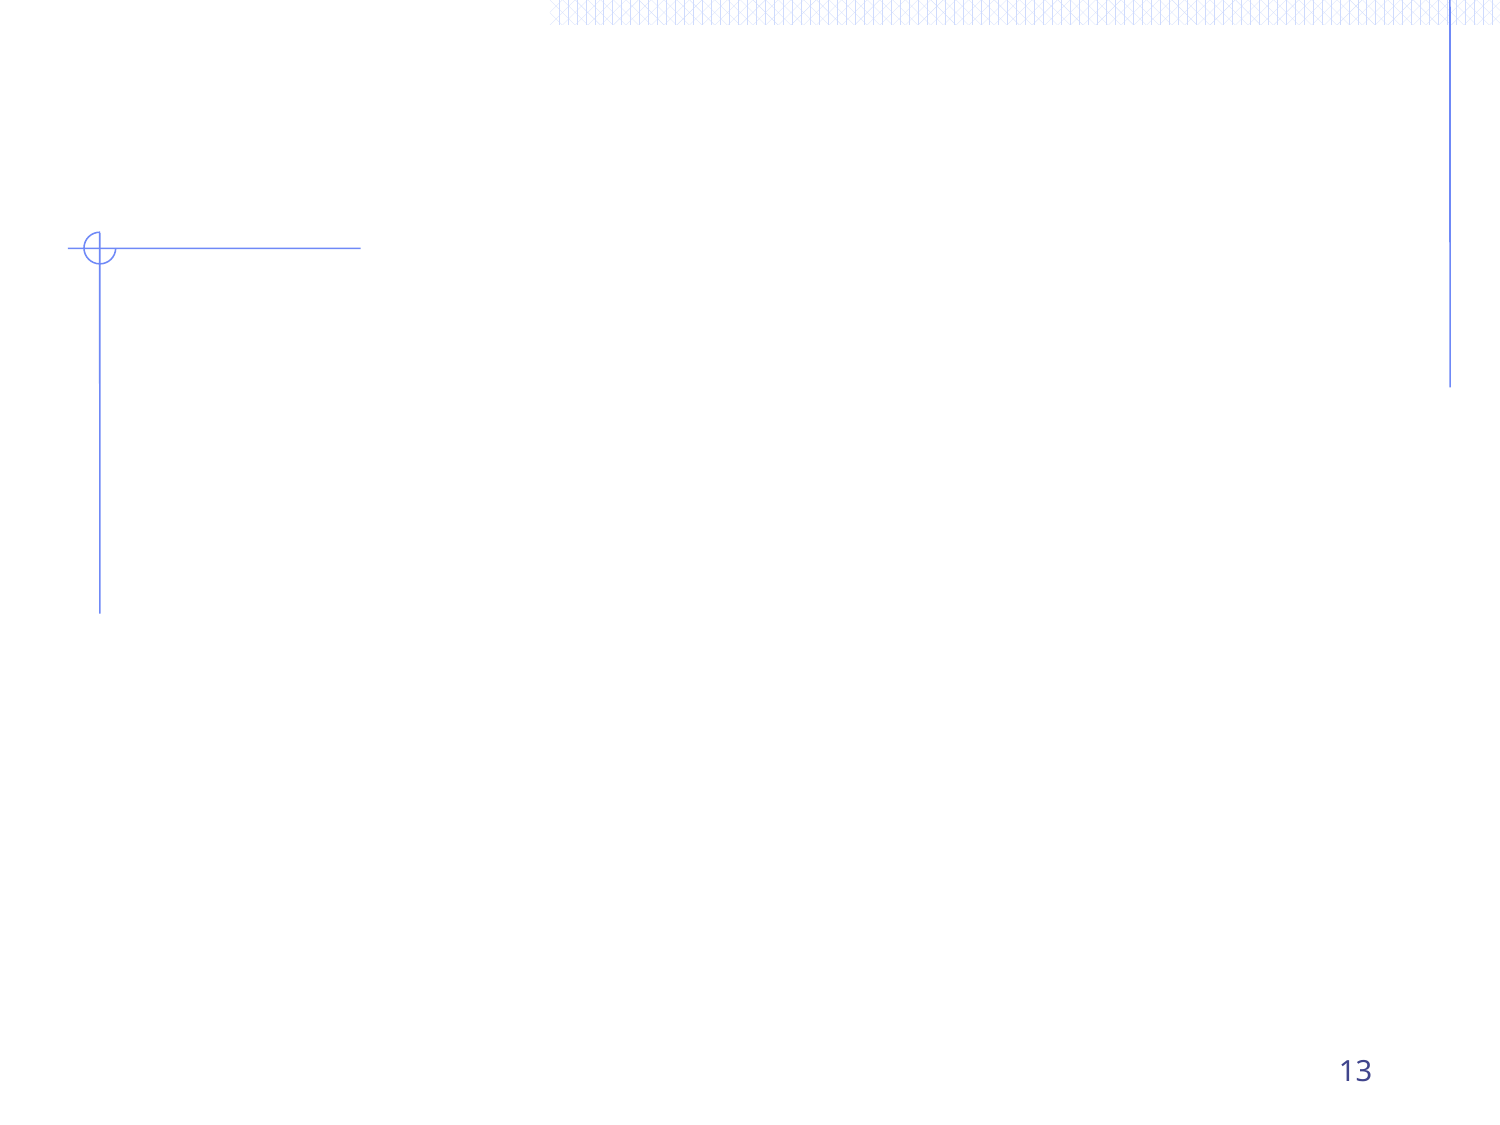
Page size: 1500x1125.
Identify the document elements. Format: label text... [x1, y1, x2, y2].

slide_number 13 [1074, 1024, 1388, 1101]
